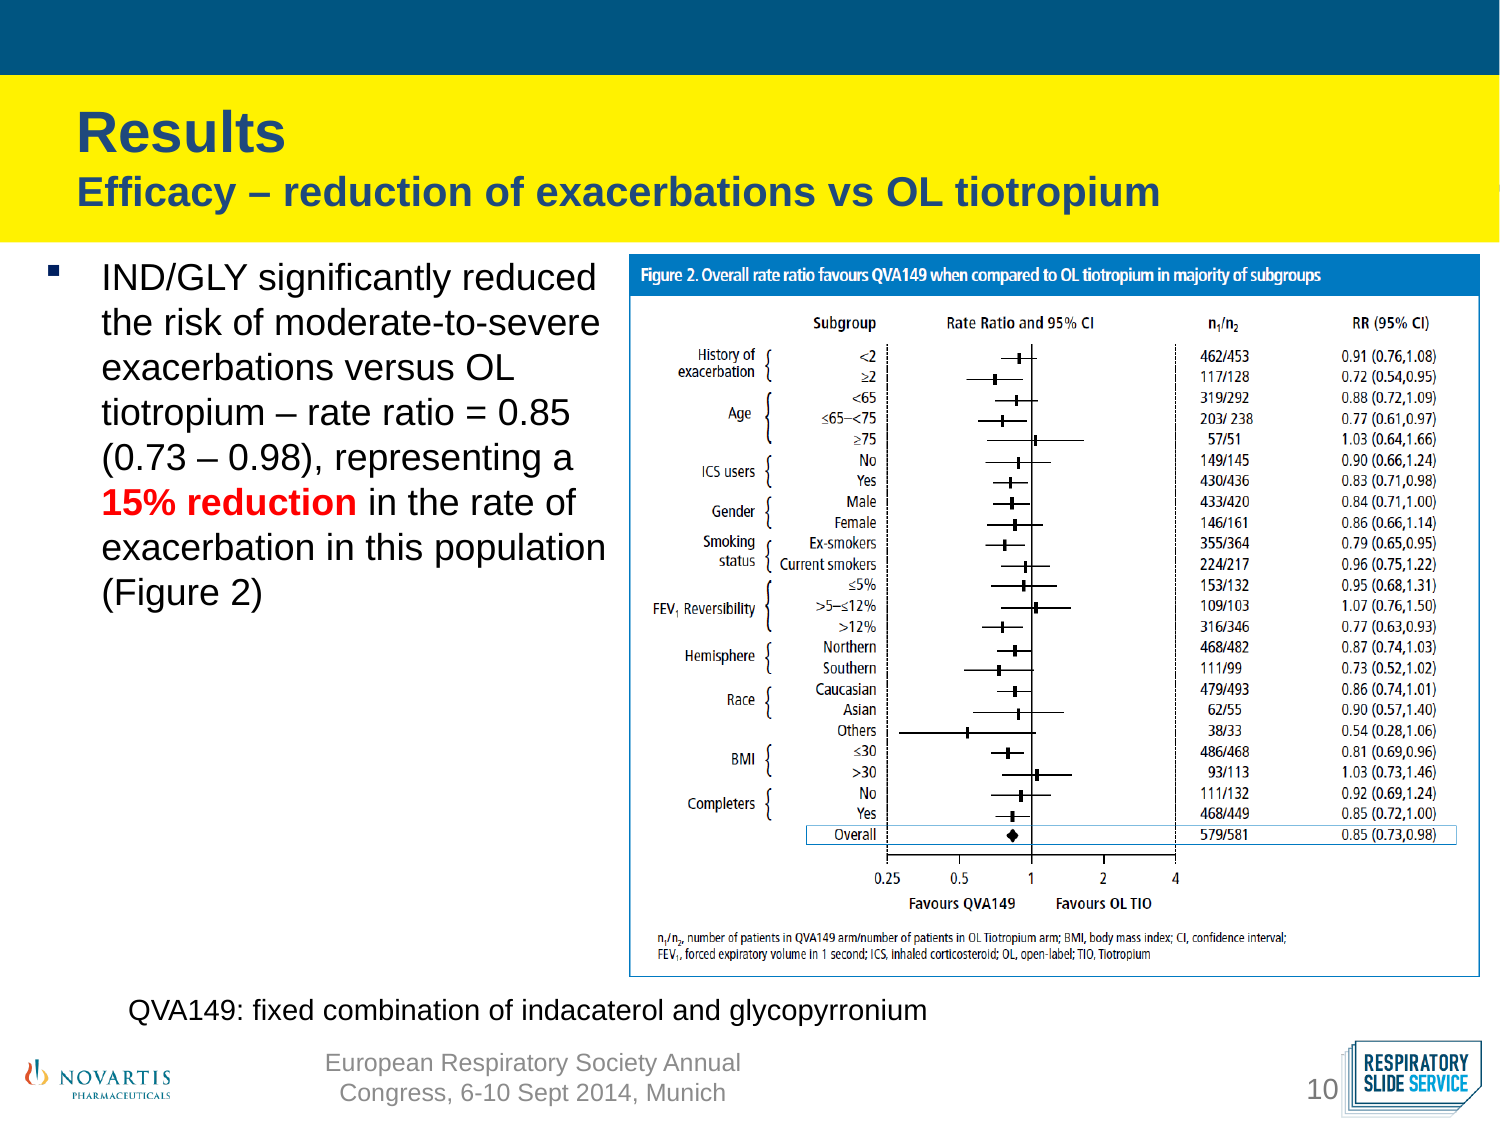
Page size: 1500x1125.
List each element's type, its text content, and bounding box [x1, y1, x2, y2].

text_box QVA149: fixed combination of indacaterol and glycopyrronium [113, 984, 944, 1034]
list IND/GLY significantly reduced the risk of moderate-to-severe exacerbations versus OL tiotropium – rate ratio = 0.85 (0.73 – 0.98), representing a 15% reduction in the rate of exacerbation in this population (Figure 2) [45, 252, 617, 1021]
footer European Respiratory Society Annual Congress, 6-10 Sept 2014, Munich [295, 1046, 771, 1107]
picture [1328, 1027, 1497, 1125]
picture [25, 1059, 170, 1099]
text_box Results Efficacy – reduction of exacerbations vs OL tiotropium [76, 84, 1466, 225]
picture [622, 246, 1486, 985]
